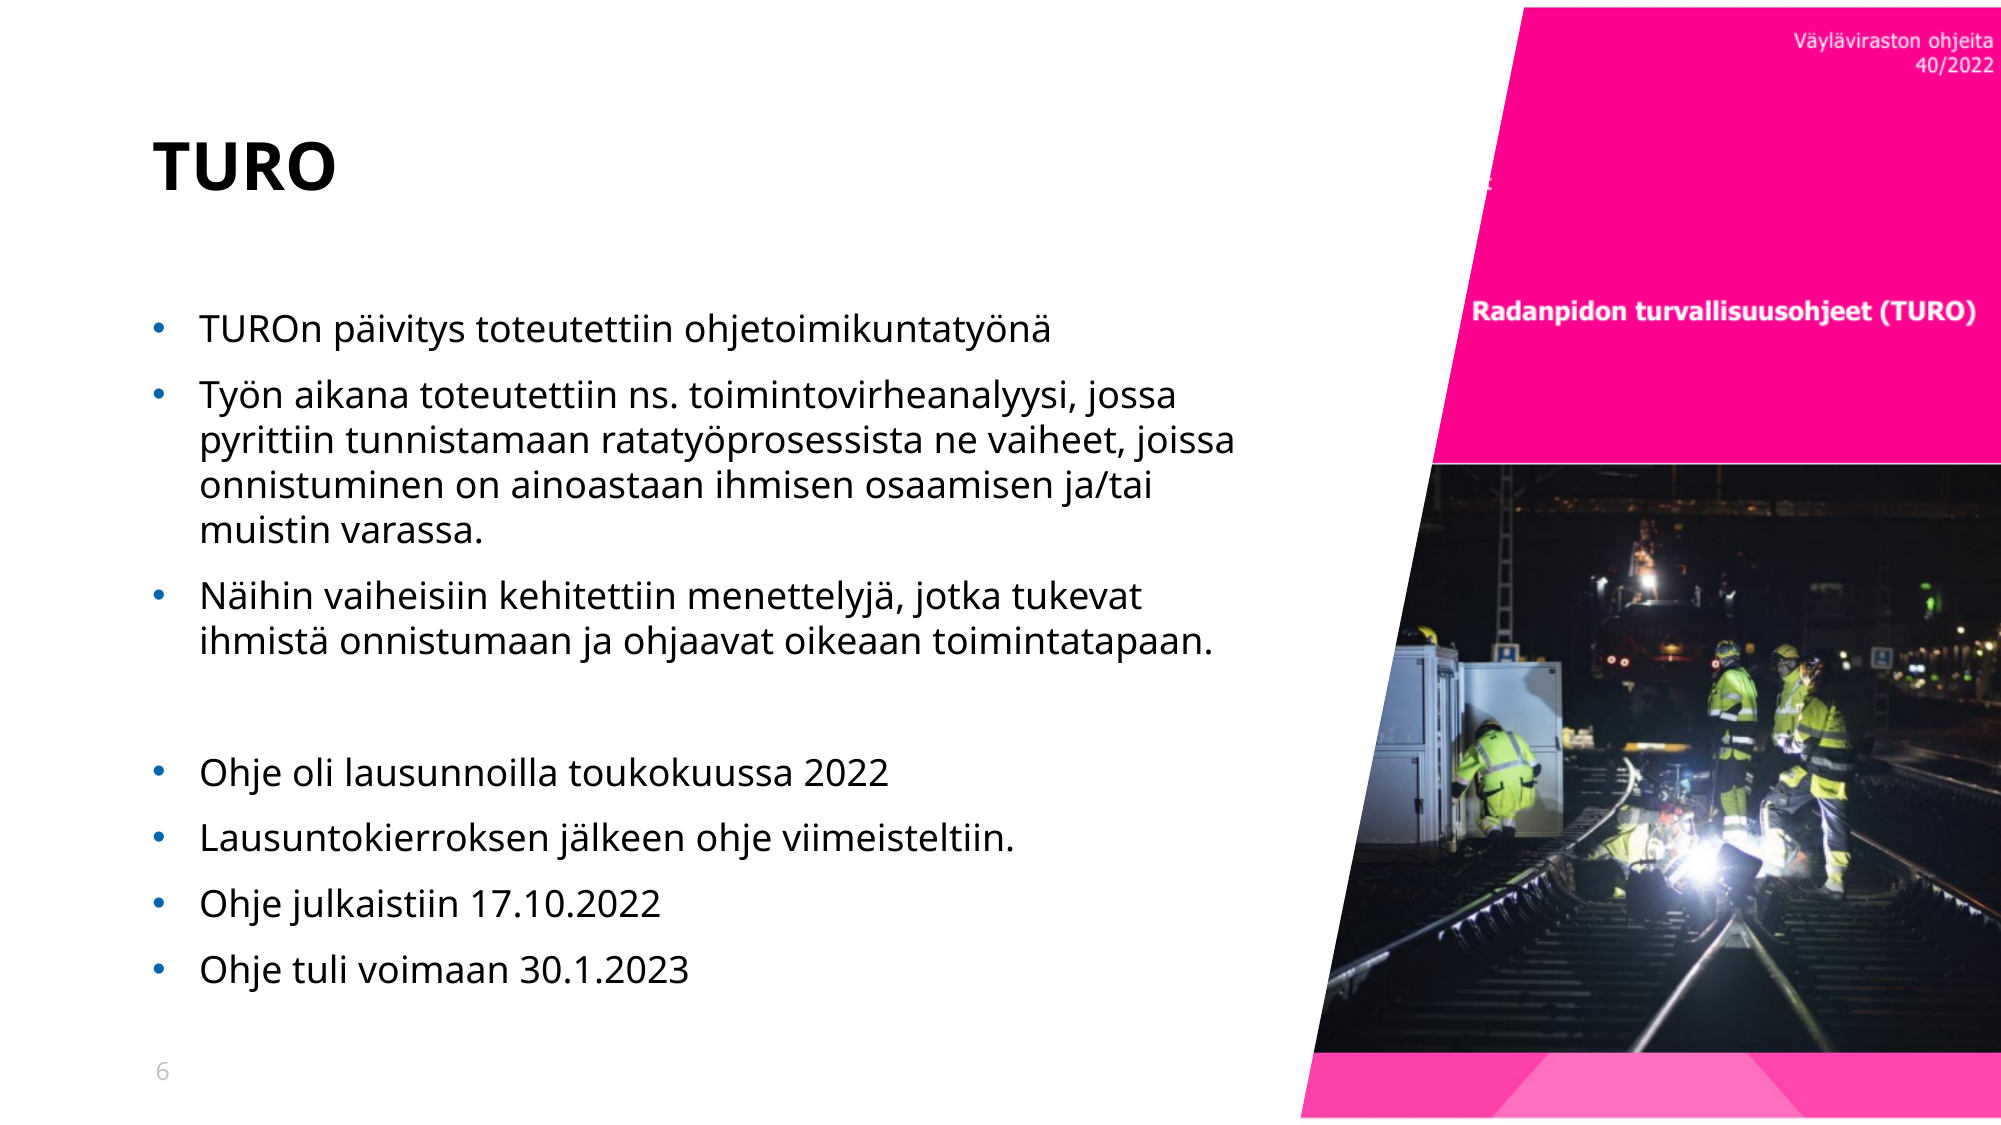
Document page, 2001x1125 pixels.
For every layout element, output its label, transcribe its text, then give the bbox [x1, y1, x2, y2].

title TURO [137, 59, 1279, 278]
slide_number 6 [140, 1042, 233, 1103]
picture [1299, 0, 2001, 1125]
list TUROn päivitys toteutettiin ohjetoimikuntatyönä Työn aikana toteutettiin ns. toimintovirheanalyysi, jossa pyrittiin tunnistamaan ratatyöprosessista ne vaiheet, joissa onnistuminen on ainoastaan ihmisen osaamisen ja/tai muistin varassa. Näihin vaiheisiin kehitettiin menettelyjä, jotka tukevat ihmistä onnistumaan ja ohjaavat oikeaan toimintatapaan. Ohje oli lausunnoilla toukokuussa 2022 Lausuntokierroksen jälkeen ohje viimeisteltiin. Ohje julkaistiin 17.10.2022 Ohje tuli voimaan 30.1.2023 [137, 297, 1279, 1066]
